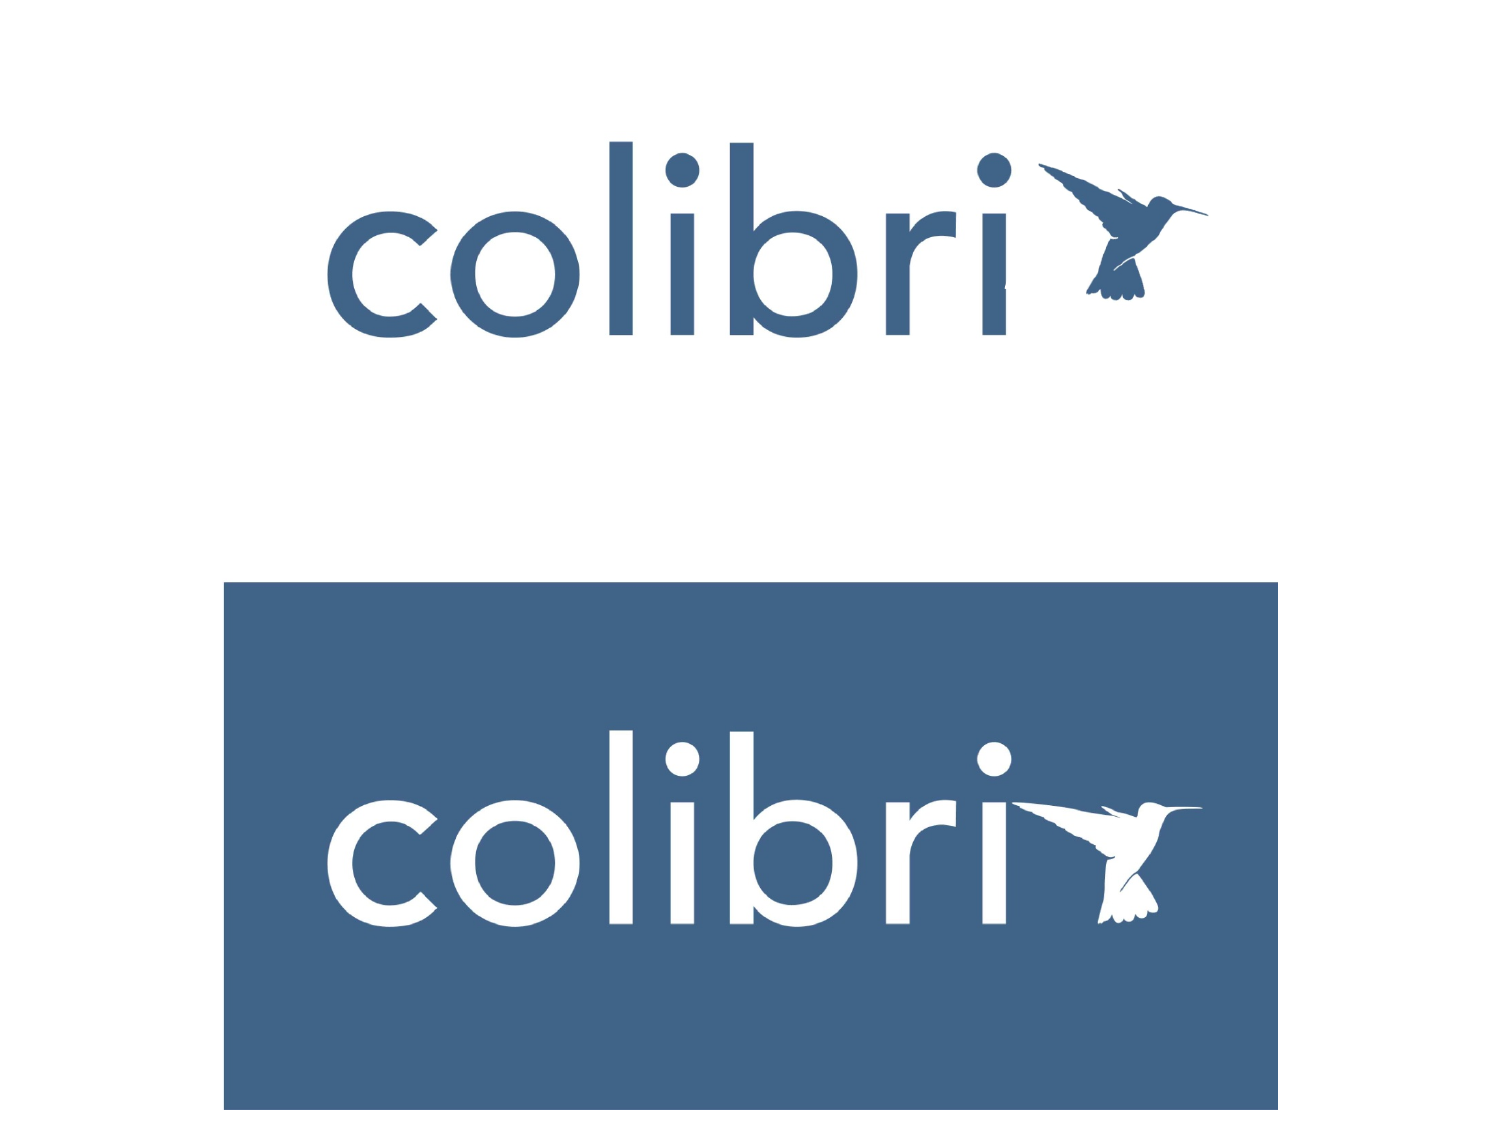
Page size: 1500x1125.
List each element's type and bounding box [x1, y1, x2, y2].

picture [222, 54, 1281, 1110]
